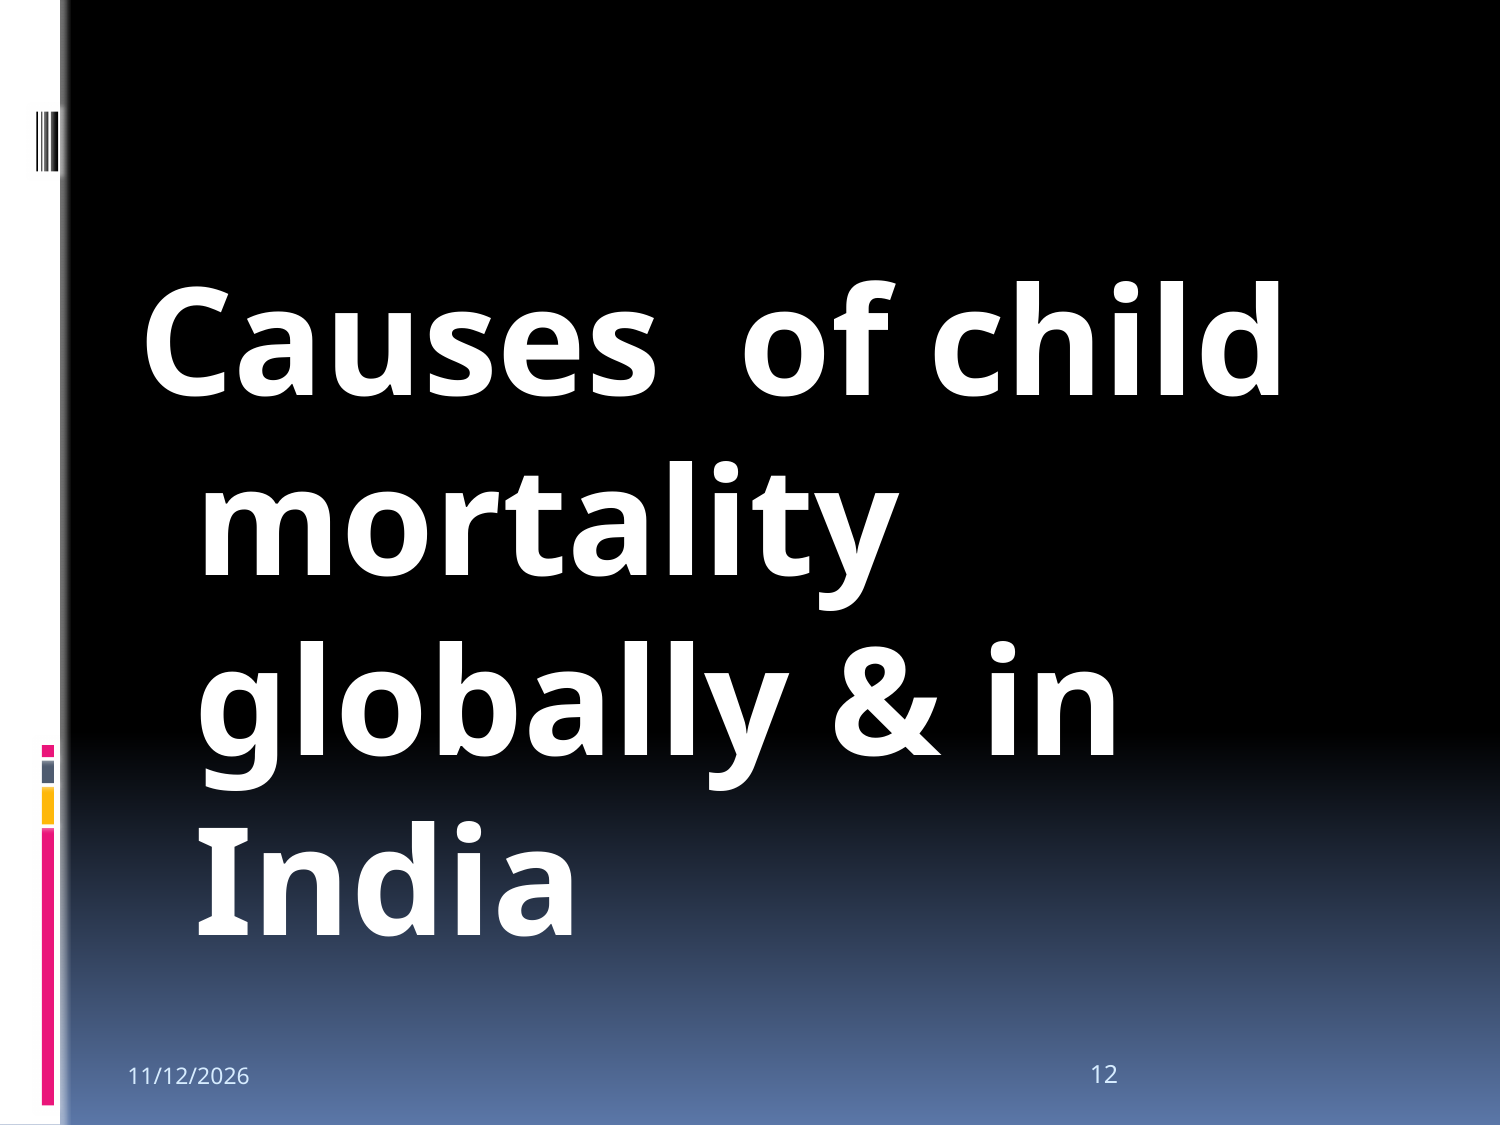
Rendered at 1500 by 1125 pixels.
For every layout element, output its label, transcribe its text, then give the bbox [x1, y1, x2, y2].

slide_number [112, 1025, 425, 1100]
slide_number 12 [1074, 1025, 1388, 1100]
list Causes of child mortality globally & in India [112, 237, 1388, 1000]
